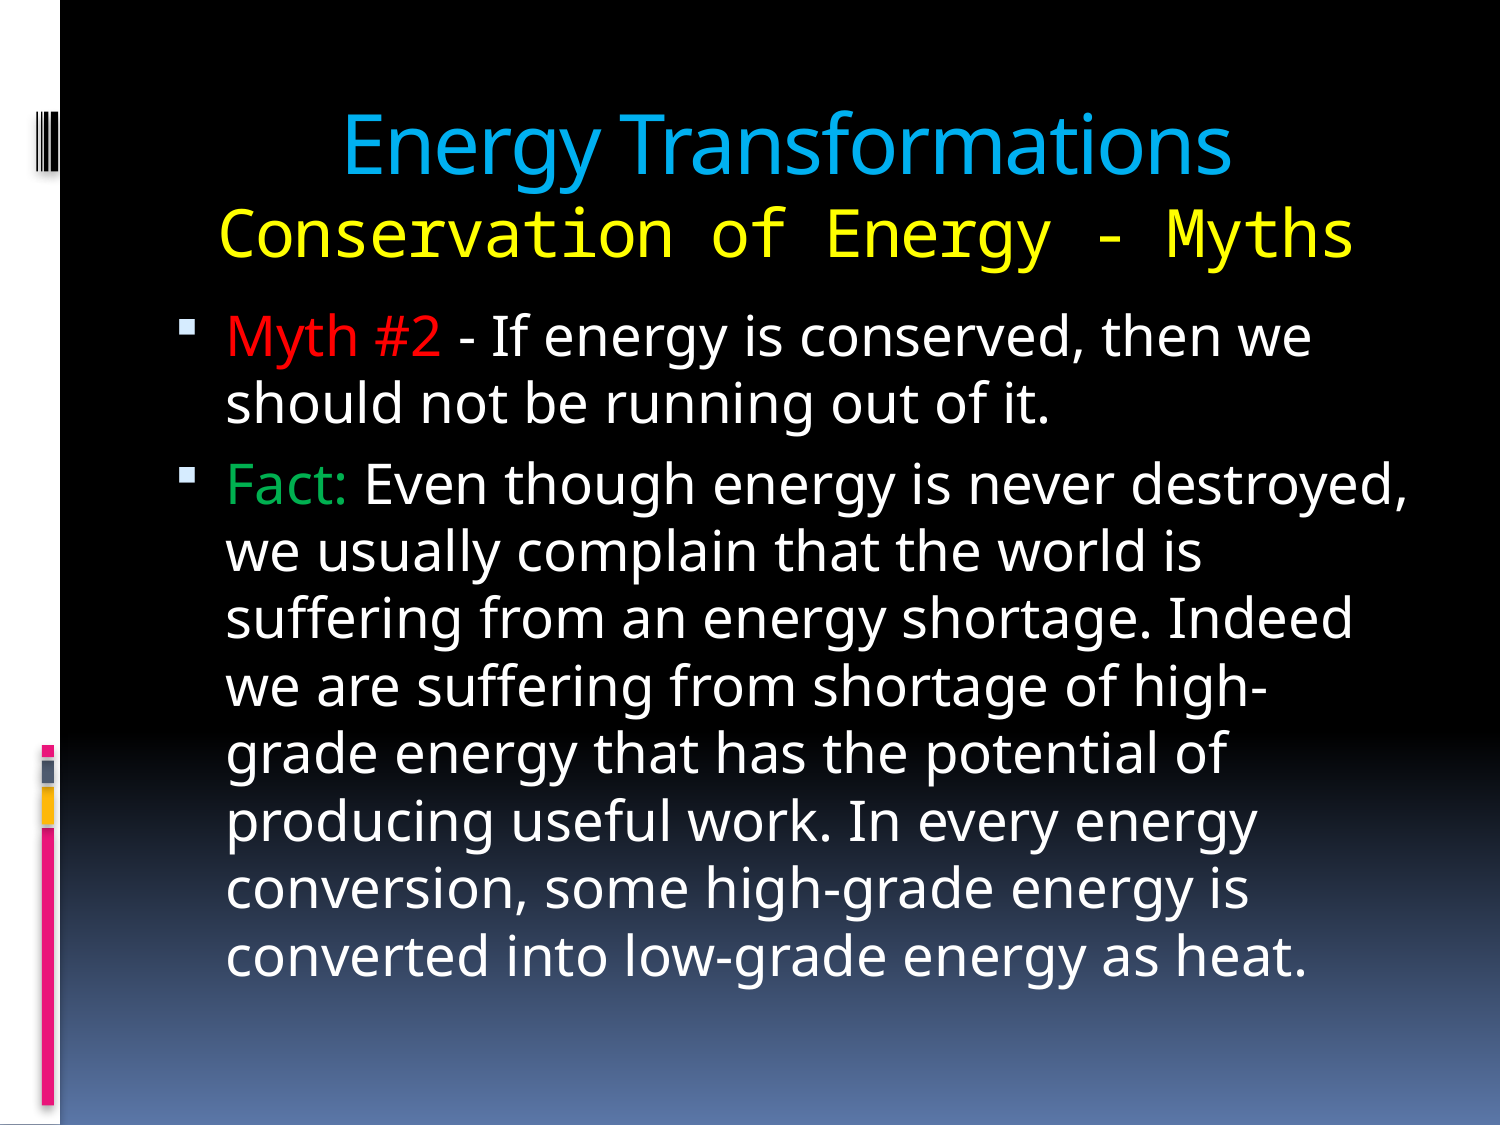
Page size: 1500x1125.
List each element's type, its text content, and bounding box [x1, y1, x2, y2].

list Myth #2 - If energy is conserved, then we should not be running out of it. Fact: Even though energy is never destroyed, we usually complain that the world is suffering from an energy shortage. Indeed we are suffering from shortage of high-grade energy that has the potential of producing useful work. In every energy conversion, some high-grade energy is converted into low-grade energy as heat. [150, 292, 1425, 1043]
title Energy Transformations Conservation of Energy - Myths [150, 83, 1425, 234]
